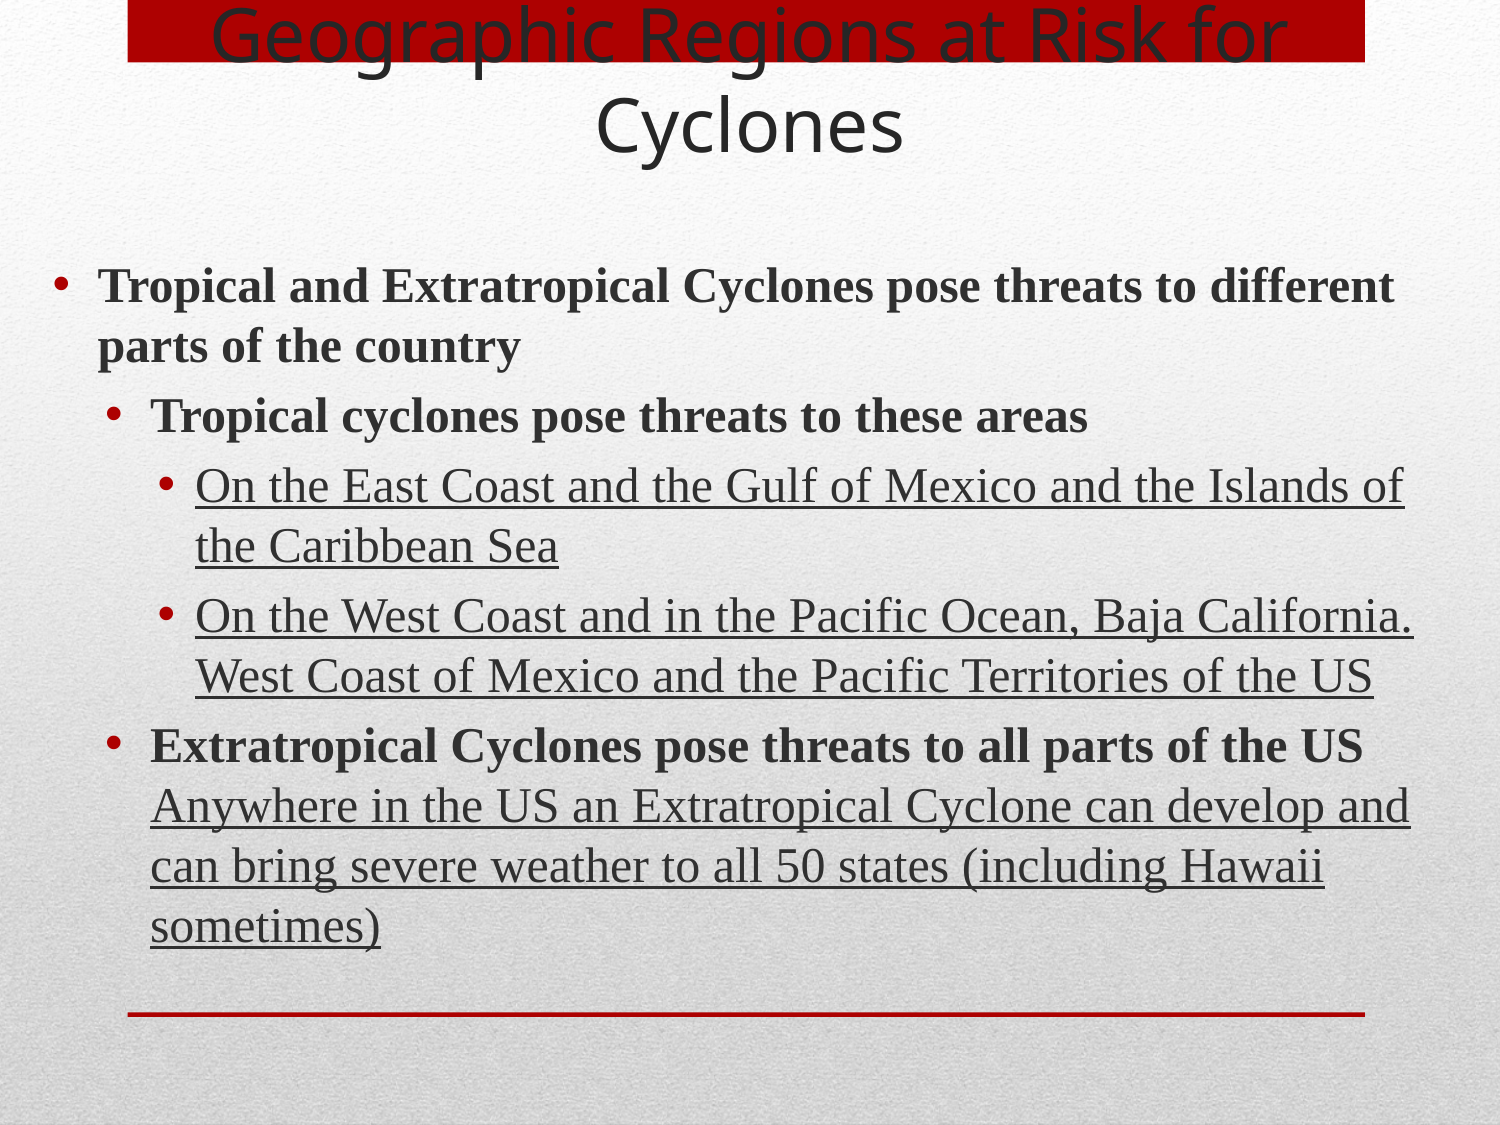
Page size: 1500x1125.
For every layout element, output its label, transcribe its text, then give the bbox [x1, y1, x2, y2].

title Geographic Regions at Risk for Cyclones [99, 50, 1400, 175]
list Tropical and Extratropical Cyclones pose threats to different parts of the country Tropical cyclones pose threats to these areas On the East Coast and the Gulf of Mexico and the Islands of the Caribbean Sea On the West Coast and in the Pacific Ocean, Baja California. West Coast of Mexico and the Pacific Territories of the US Extratropical Cyclones pose threats to all parts of the US Anywhere in the US an Extratropical Cyclone can develop and can bring severe weather to all 50 states (including Hawaii sometimes) [37, 200, 1488, 1006]
